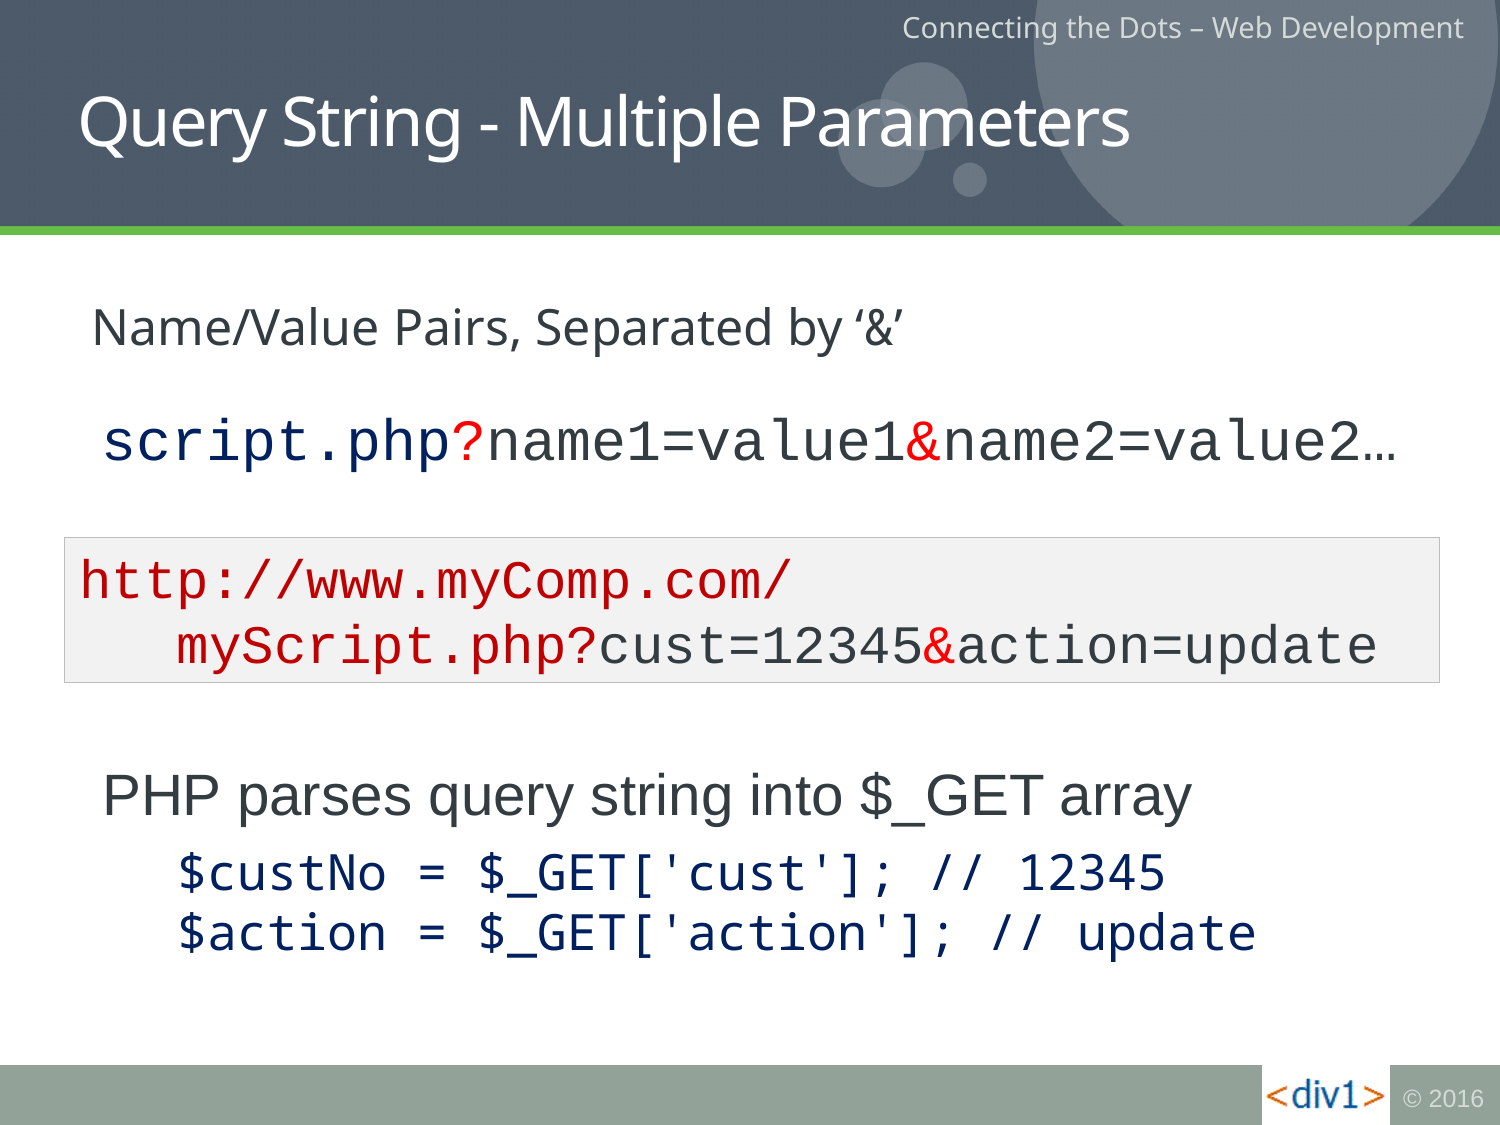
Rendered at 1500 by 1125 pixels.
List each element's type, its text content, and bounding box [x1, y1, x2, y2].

text_box Query String - Multiple Parameters [62, 49, 1413, 187]
text_box http://www.myComp.com/ myScript.php?cust=12345&action=update [64, 537, 1440, 683]
picture [0, 0, 1500, 235]
text_box Name/Value Pairs, Separated by ‘&’ script.php?name1=value1&name2=value2… [76, 288, 1427, 537]
picture [0, 1065, 1500, 1125]
text_box PHP parses query string into $_GET array $custNo = $_GET['cust']; // 12345 $action = $_GET['action']; // update [87, 750, 1338, 968]
